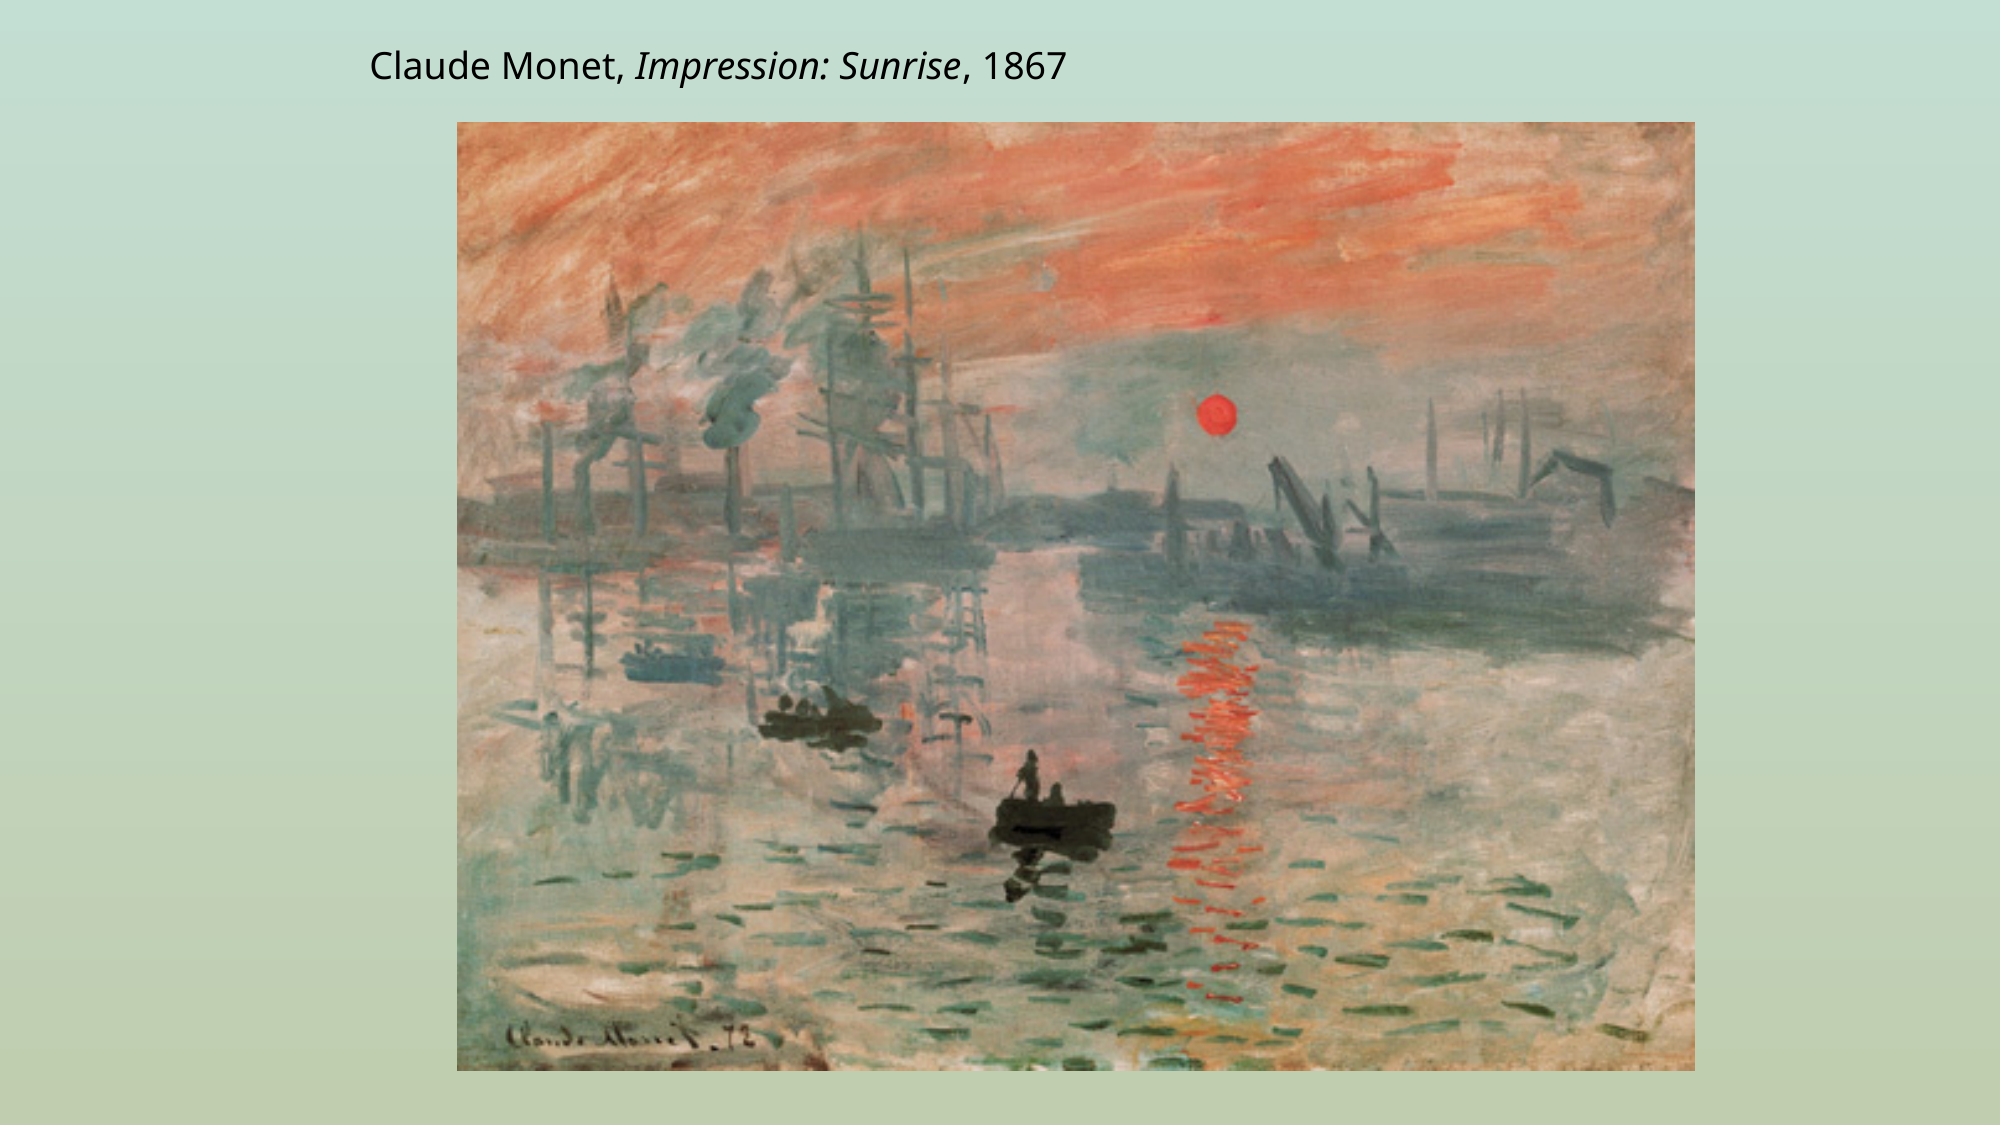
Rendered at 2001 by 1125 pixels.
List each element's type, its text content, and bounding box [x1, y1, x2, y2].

text_box Claude Monet, Impression: Sunrise, 1867 [354, 34, 1695, 95]
picture [457, 121, 1695, 1071]
